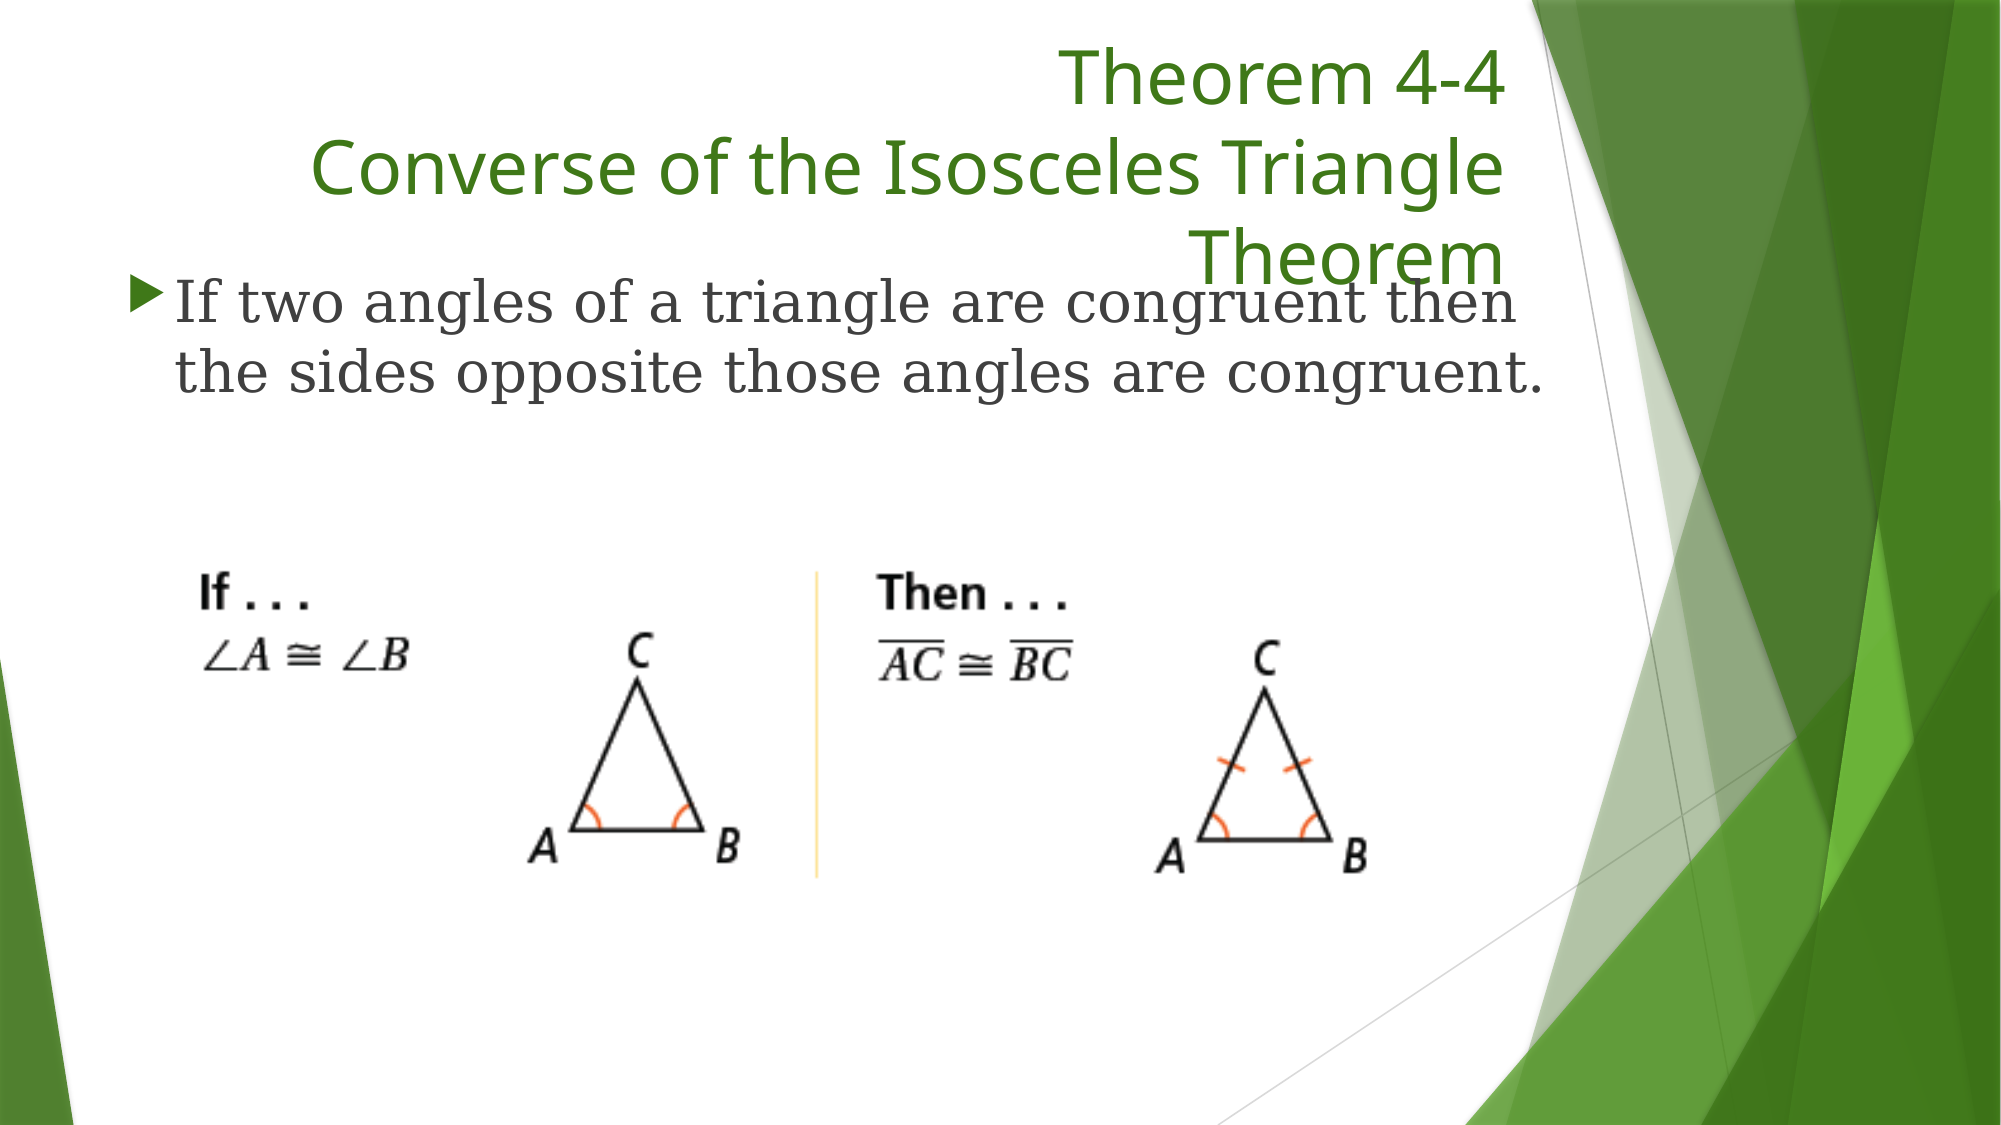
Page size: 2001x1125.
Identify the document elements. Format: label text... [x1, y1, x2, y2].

title Theorem 4-4 Converse of the Isosceles Triangle Theorem [111, 21, 1522, 239]
list If two angles of a triangle are congruent then the sides opposite those angles are congruent. [111, 257, 1565, 474]
picture [166, 551, 1426, 894]
